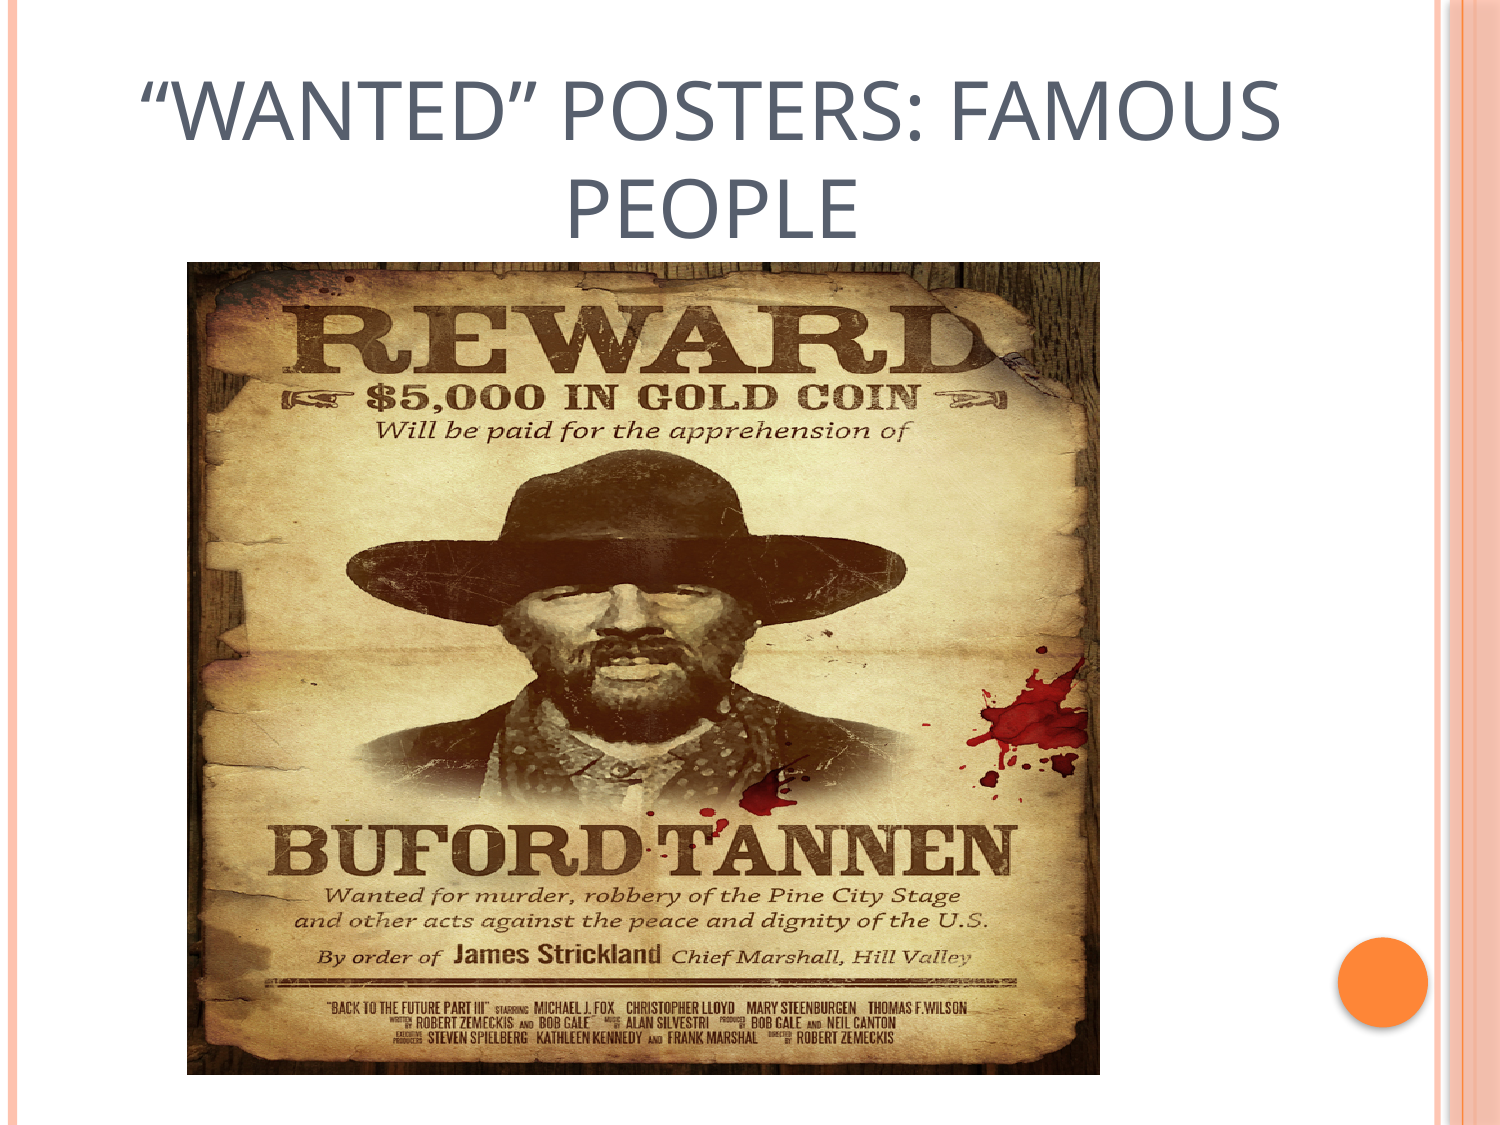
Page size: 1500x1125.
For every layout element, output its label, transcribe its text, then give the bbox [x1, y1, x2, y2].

title “Wanted” Posters: famous people [0, 50, 1425, 263]
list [186, 261, 1101, 1076]
